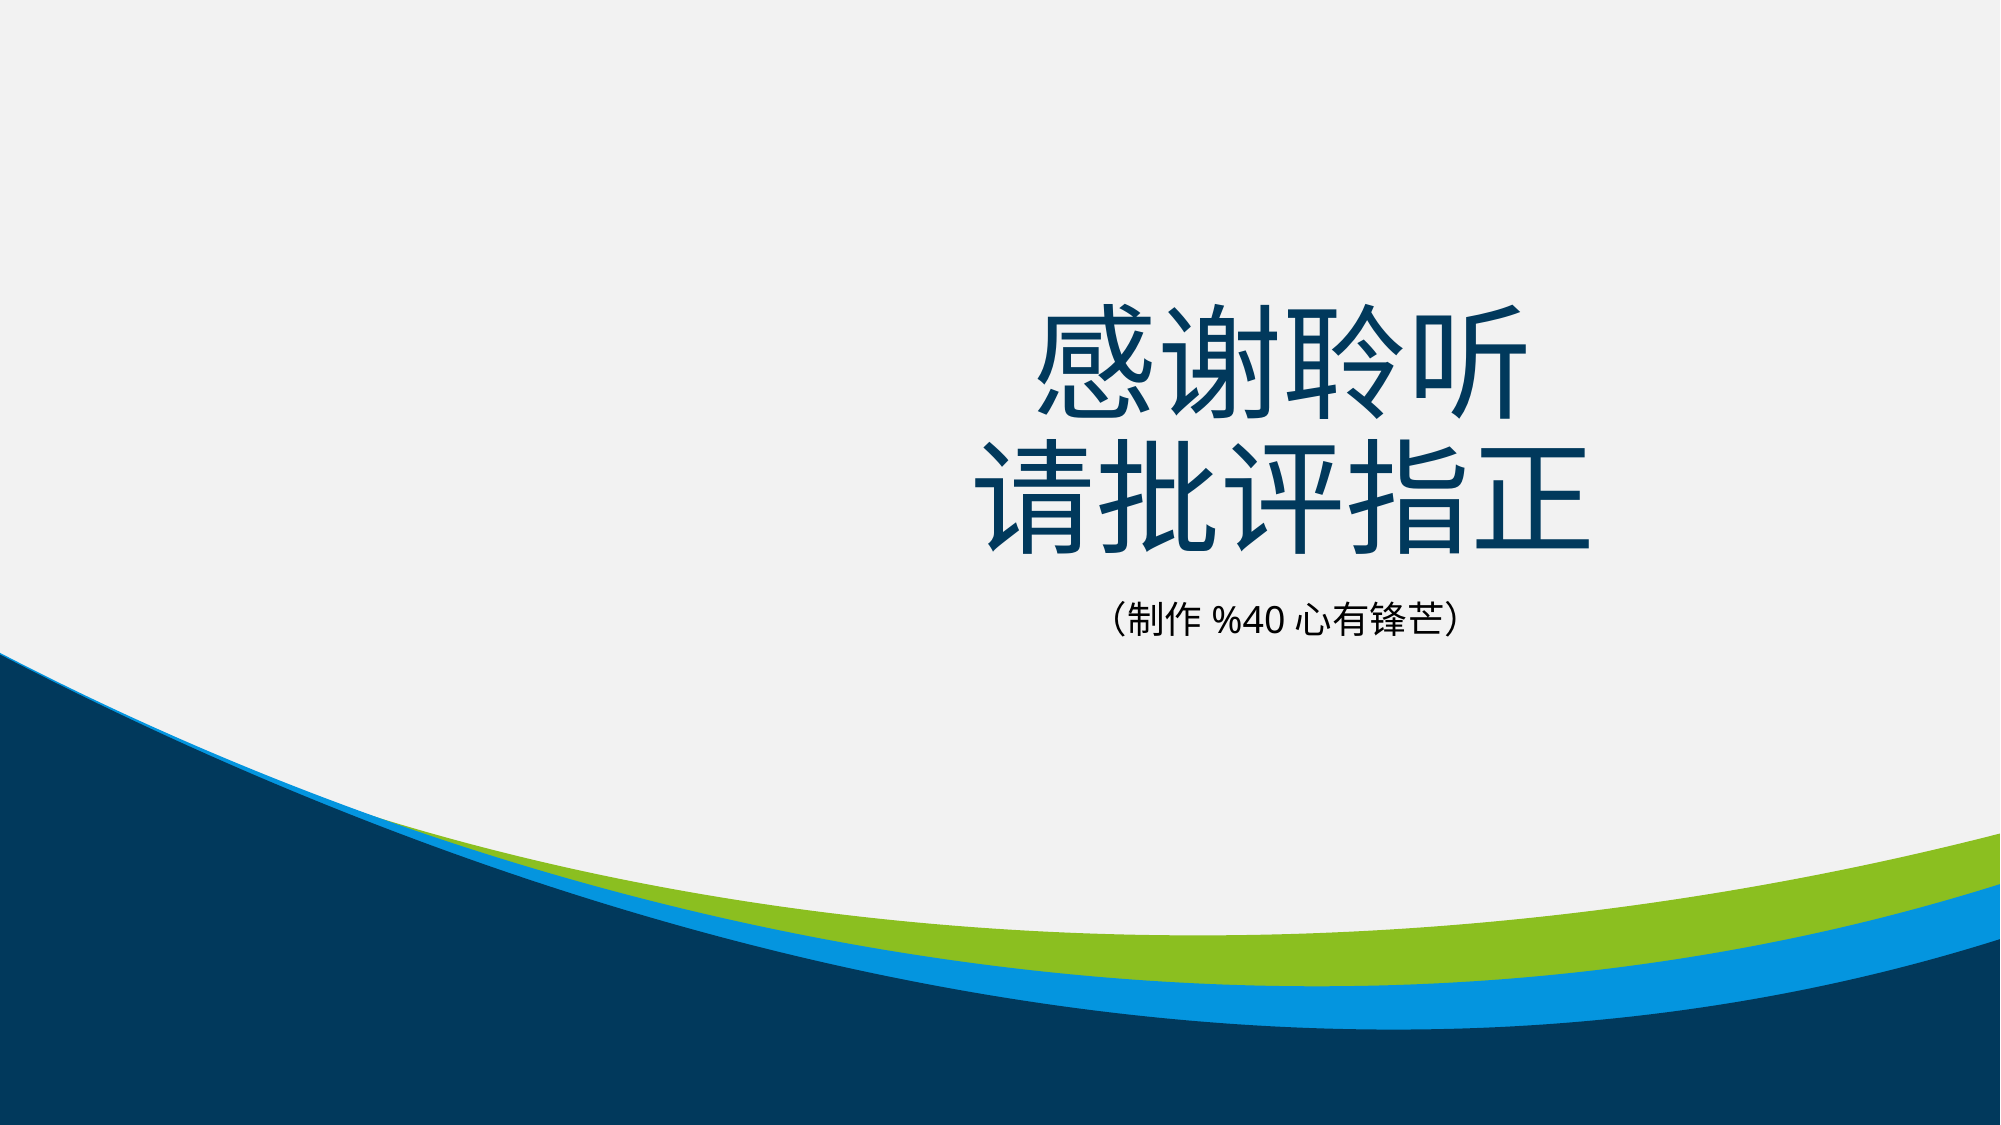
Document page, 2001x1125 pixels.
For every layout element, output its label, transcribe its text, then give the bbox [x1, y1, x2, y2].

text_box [0, 652, 2000, 1125]
title 感谢聆听 请批评指正 [532, 187, 2000, 579]
text_box （制作%40心有锋芒） [1075, 588, 1497, 649]
